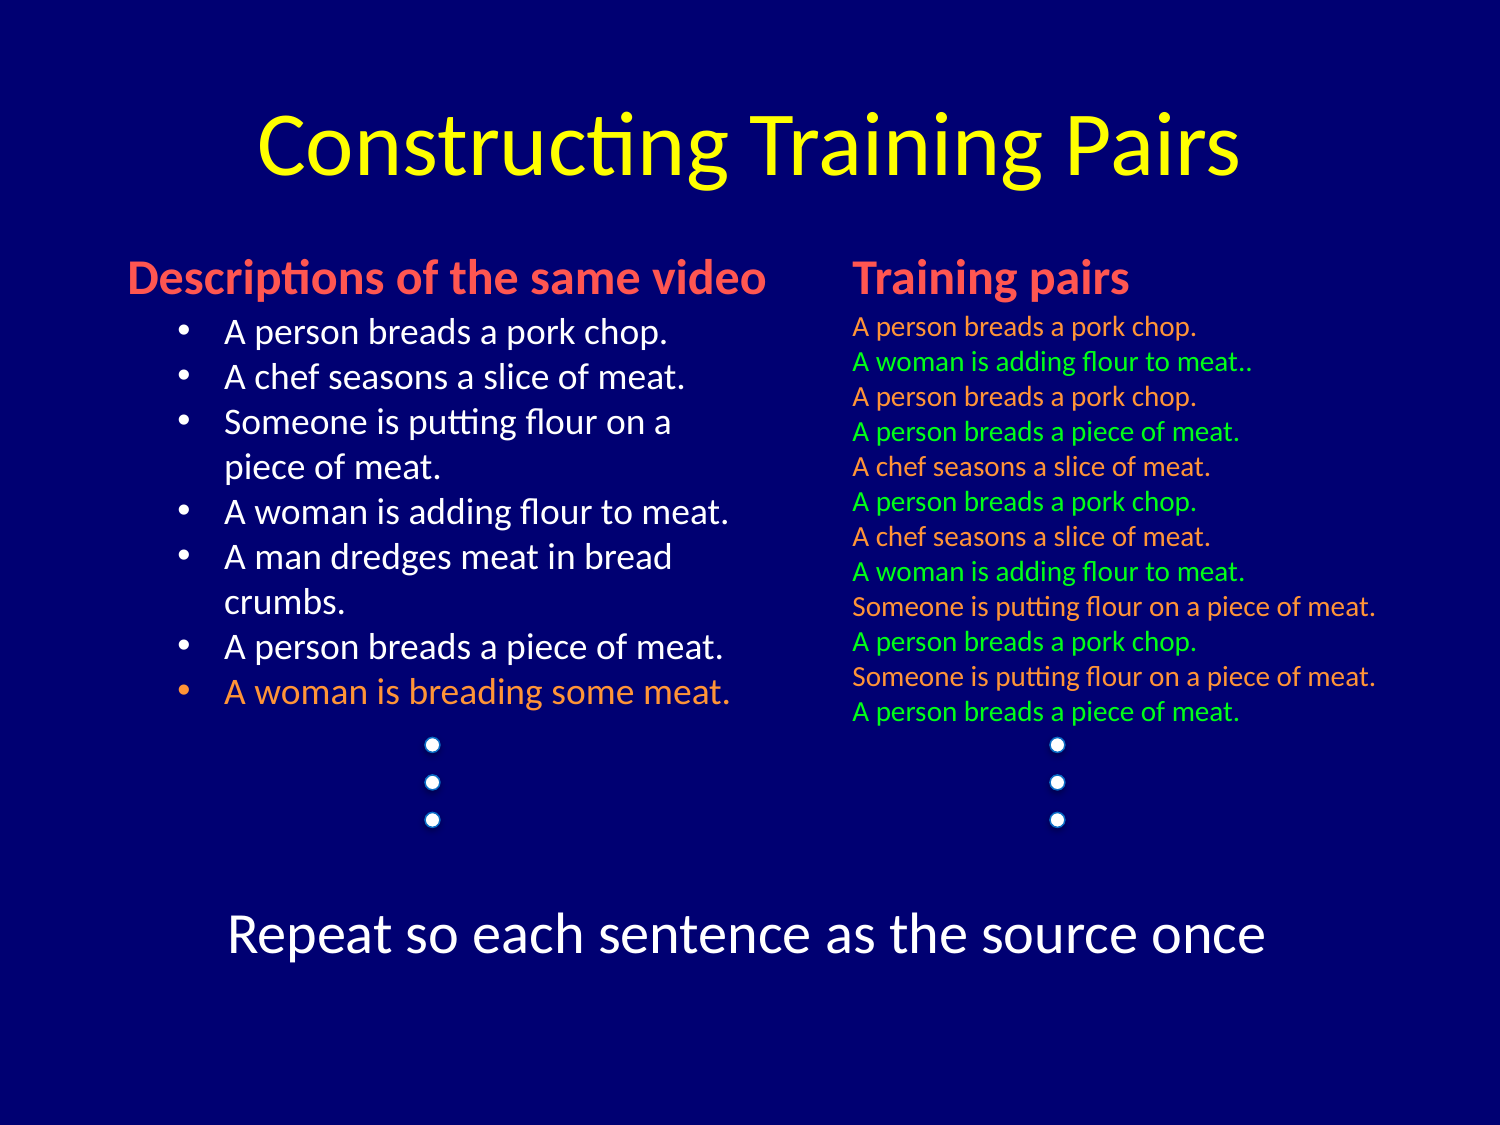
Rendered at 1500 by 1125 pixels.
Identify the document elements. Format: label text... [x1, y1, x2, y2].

text_box Training pairs [837, 237, 1238, 299]
text_box A person breads a pork chop. A woman is adding flour to meat.. A person breads a pork chop. A person breads a piece of meat. A chef seasons a slice of meat. A person breads a pork chop. A chef seasons a slice of meat. A woman is adding flour to meat. Someone is putting flour on a piece of meat. A person breads a pork chop. Someone is putting flour on a piece of meat. A person breads a piece of meat. [837, 299, 1438, 805]
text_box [424, 737, 441, 828]
text_box Descriptions of the same video [112, 237, 788, 313]
title Constructing Training Pairs [75, 45, 1425, 233]
text_box A person breads a pork chop. A chef seasons a slice of meat. Someone is putting flour on a piece of meat. A woman is adding flour to meat. A man dredges meat in bread crumbs. A person breads a piece of meat. A woman is breading some meat. [162, 313, 763, 720]
text_box Repeat so each sentence as the source once [212, 887, 1425, 973]
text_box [1049, 737, 1066, 828]
